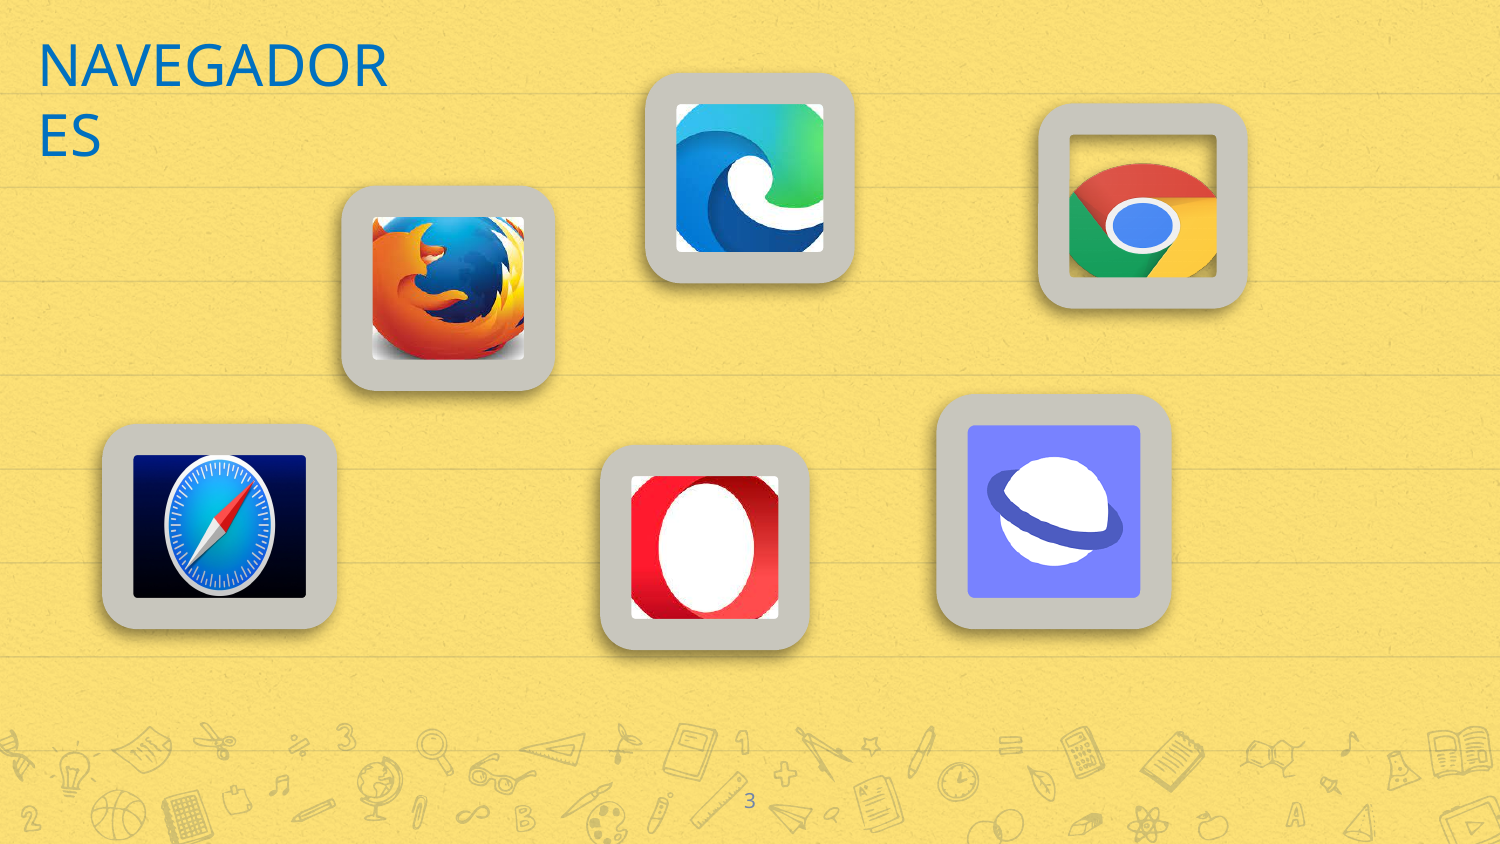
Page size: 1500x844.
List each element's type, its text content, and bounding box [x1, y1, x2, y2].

text_box NAVEGADORES [22, 21, 417, 176]
picture [0, 0, 1500, 844]
slide_number 3 [705, 779, 795, 825]
